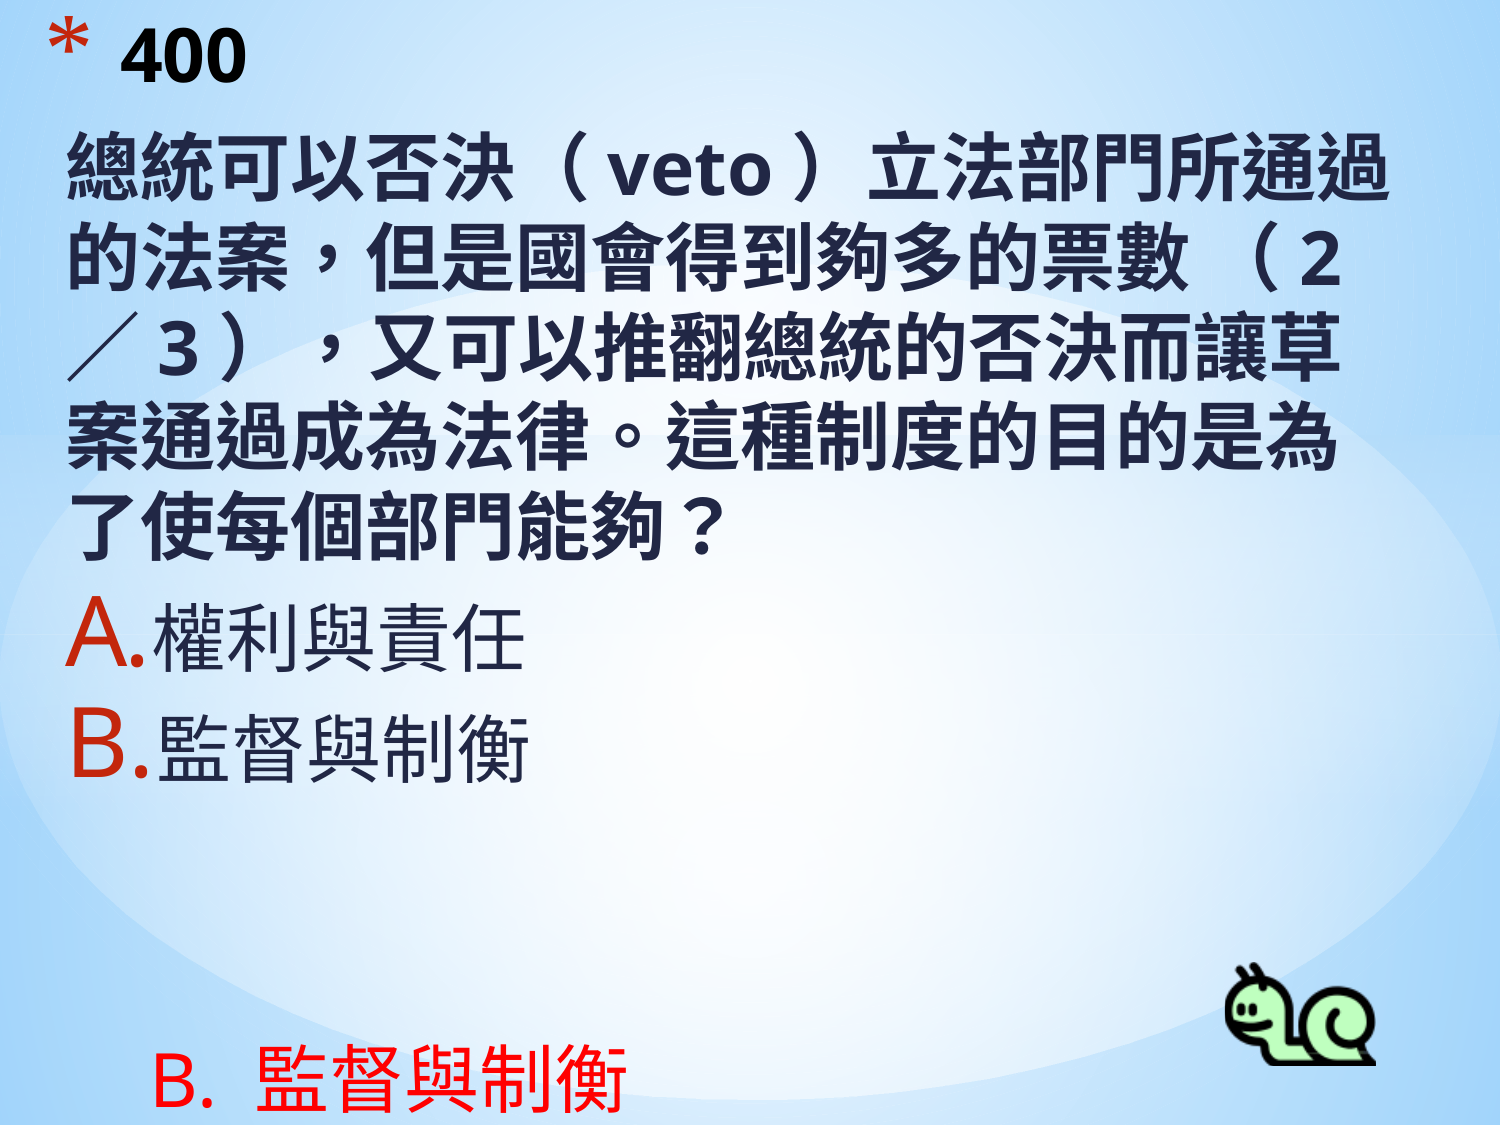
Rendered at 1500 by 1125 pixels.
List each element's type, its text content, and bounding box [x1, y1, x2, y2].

subtitle 總統可以否決（veto）立法部門所通過的法案，但是國會得到夠多的票數 （2／3），又可以推翻總統的否決而讓草案通過成為法律。這種制度的目的是為了使每個部門能夠？ 權利與責任 監督與制衡 [50, 112, 1425, 1038]
picture [1224, 962, 1377, 1067]
text_box B. 監督與制衡 [134, 1024, 645, 1125]
title 400 [0, 0, 388, 125]
